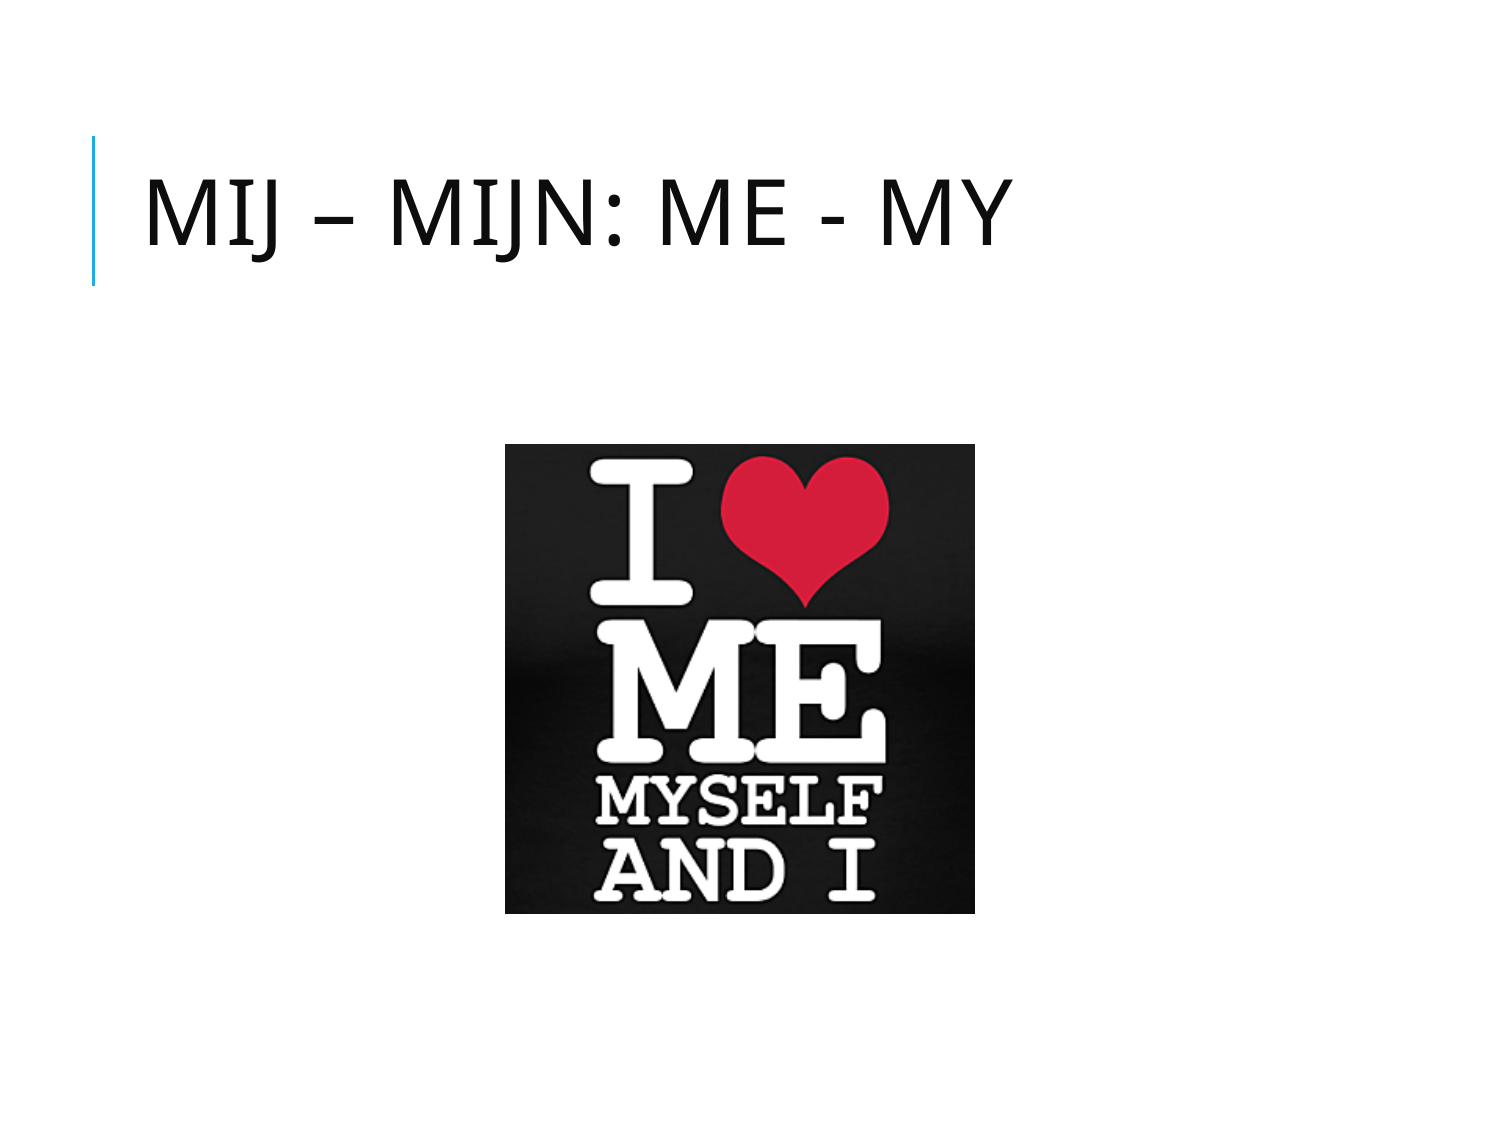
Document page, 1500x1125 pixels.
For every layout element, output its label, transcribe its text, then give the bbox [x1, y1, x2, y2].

title MIJ – MIJN: me - my [126, 96, 1322, 342]
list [505, 444, 975, 914]
